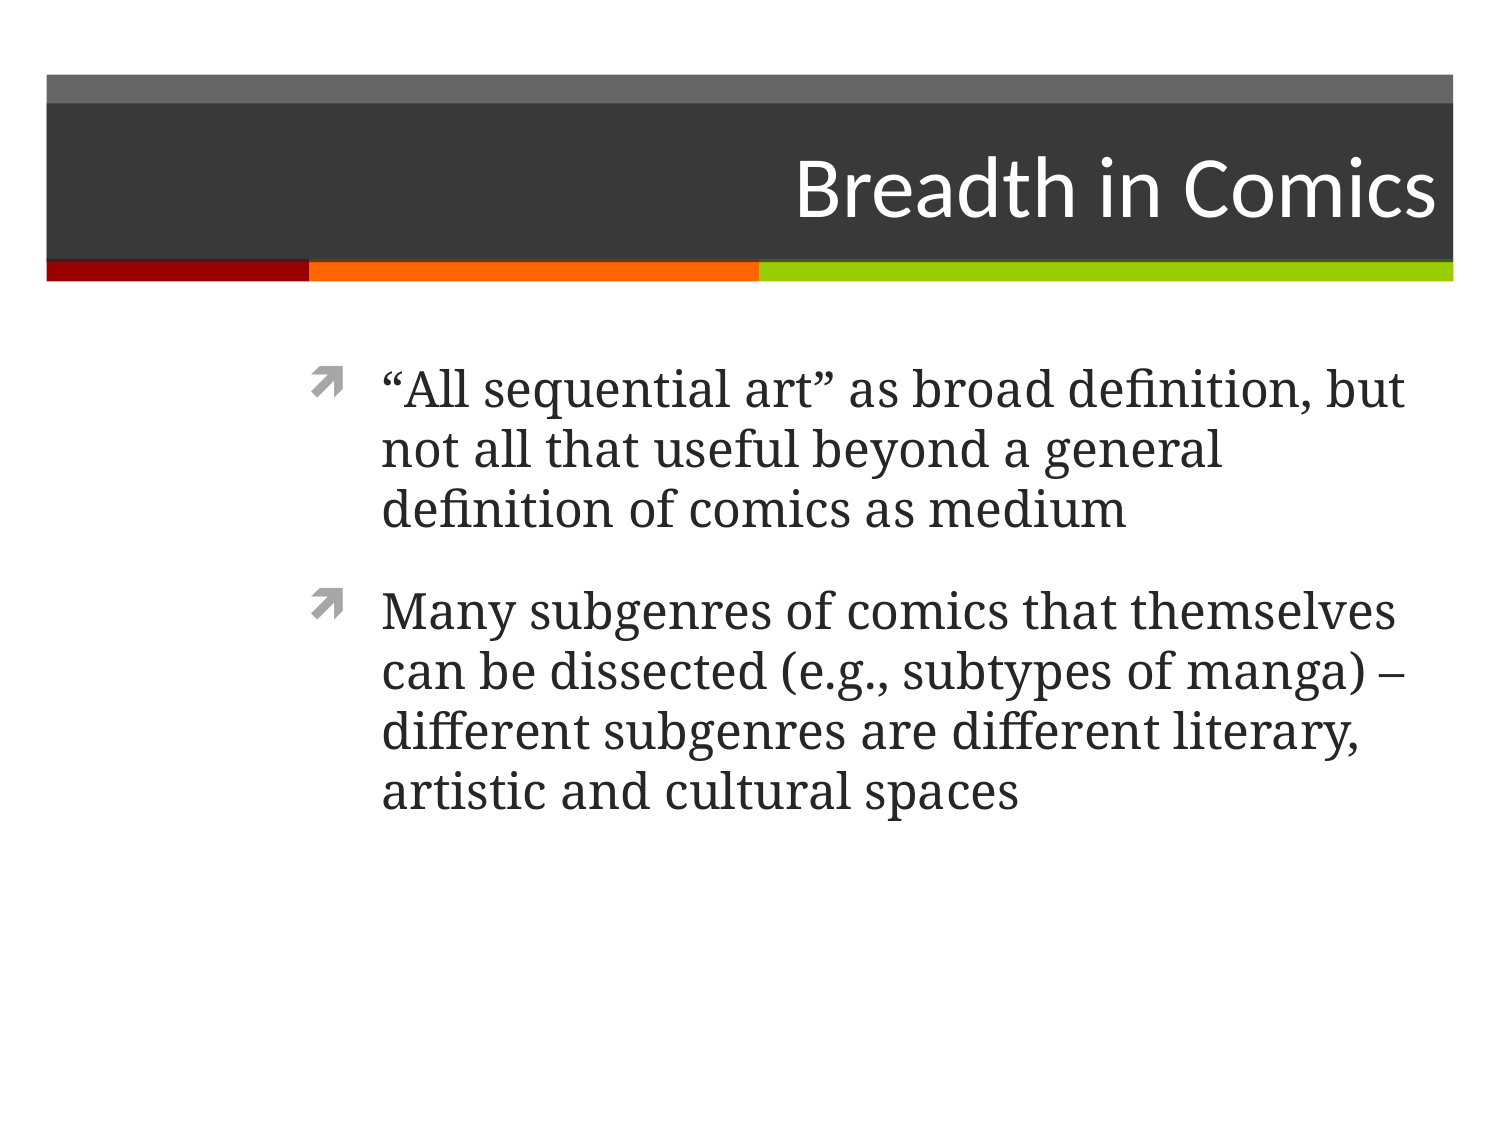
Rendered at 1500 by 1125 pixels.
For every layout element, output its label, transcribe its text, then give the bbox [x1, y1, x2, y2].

list “All sequential art” as broad definition, but not all that useful beyond a general definition of comics as medium Many subgenres of comics that themselves can be dissected (e.g., subtypes of manga) – different subgenres are different literary, artistic and cultural spaces [292, 350, 1454, 1005]
title Breadth in Comics [46, 103, 1454, 263]
